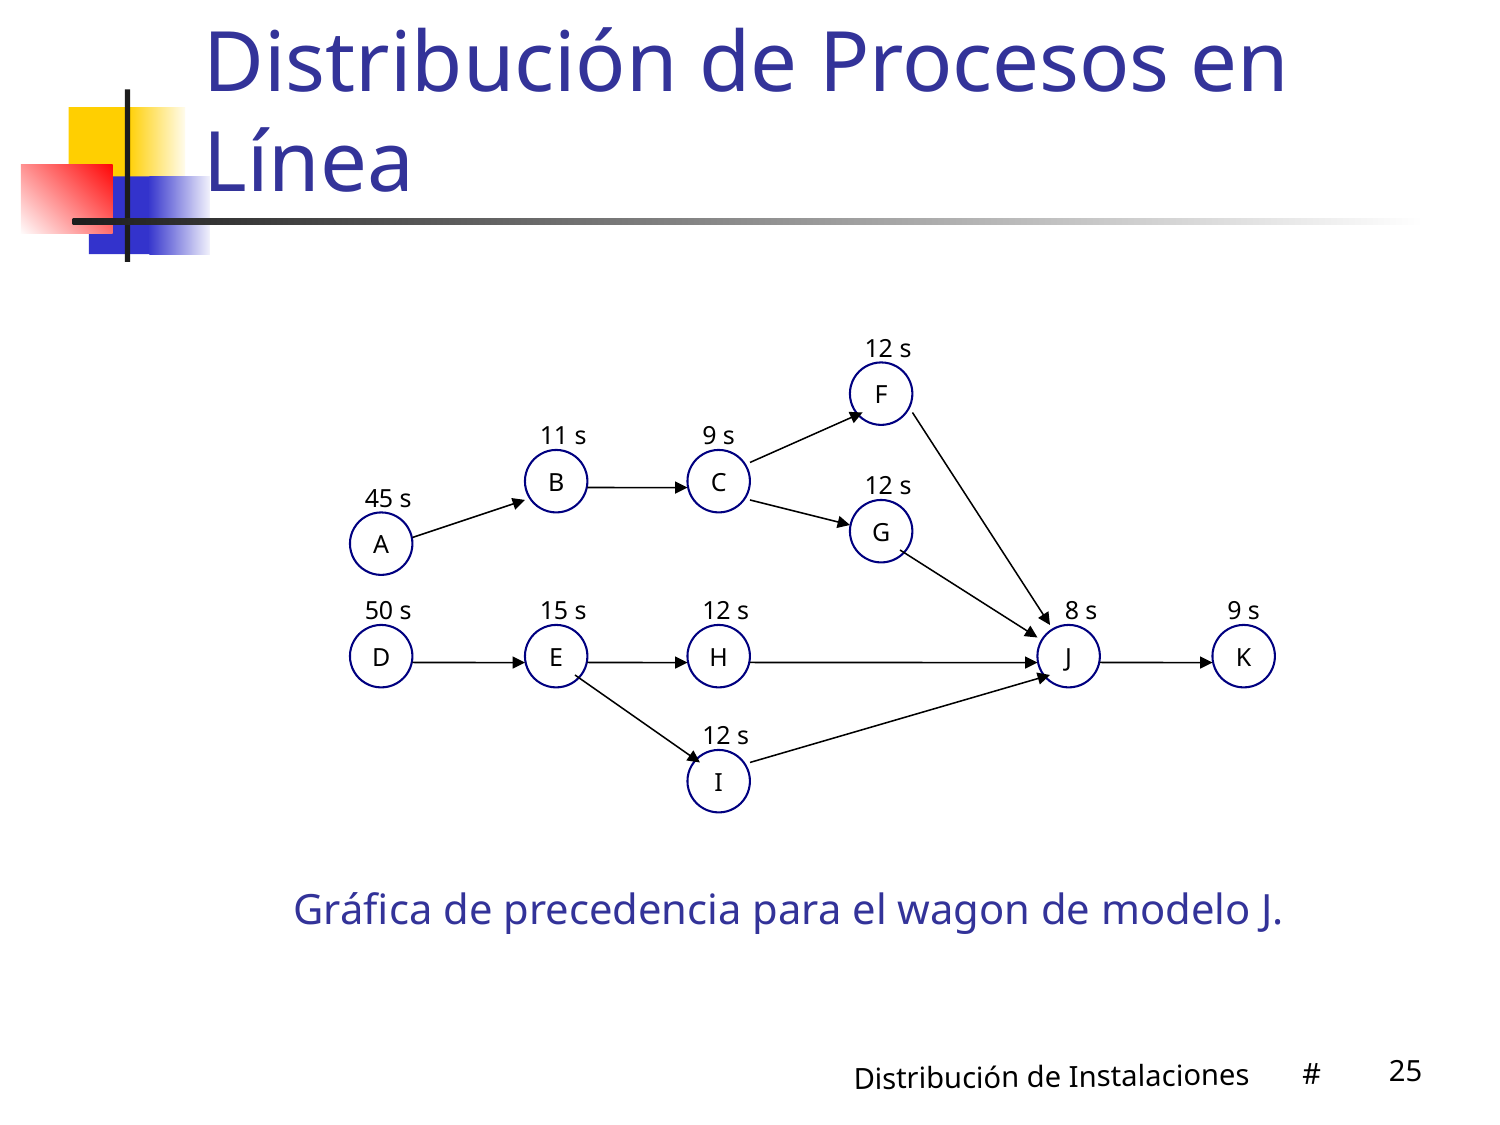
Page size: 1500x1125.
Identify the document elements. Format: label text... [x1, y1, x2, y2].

footer Distribución de Instalaciones # [761, 1028, 1414, 1110]
slide_number 25 [1124, 1024, 1438, 1101]
title Distribución de Procesos en Línea [188, 27, 1468, 216]
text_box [349, 324, 1301, 813]
text_box Gráfica de precedencia para el wagon de modelo J. [278, 875, 1300, 940]
